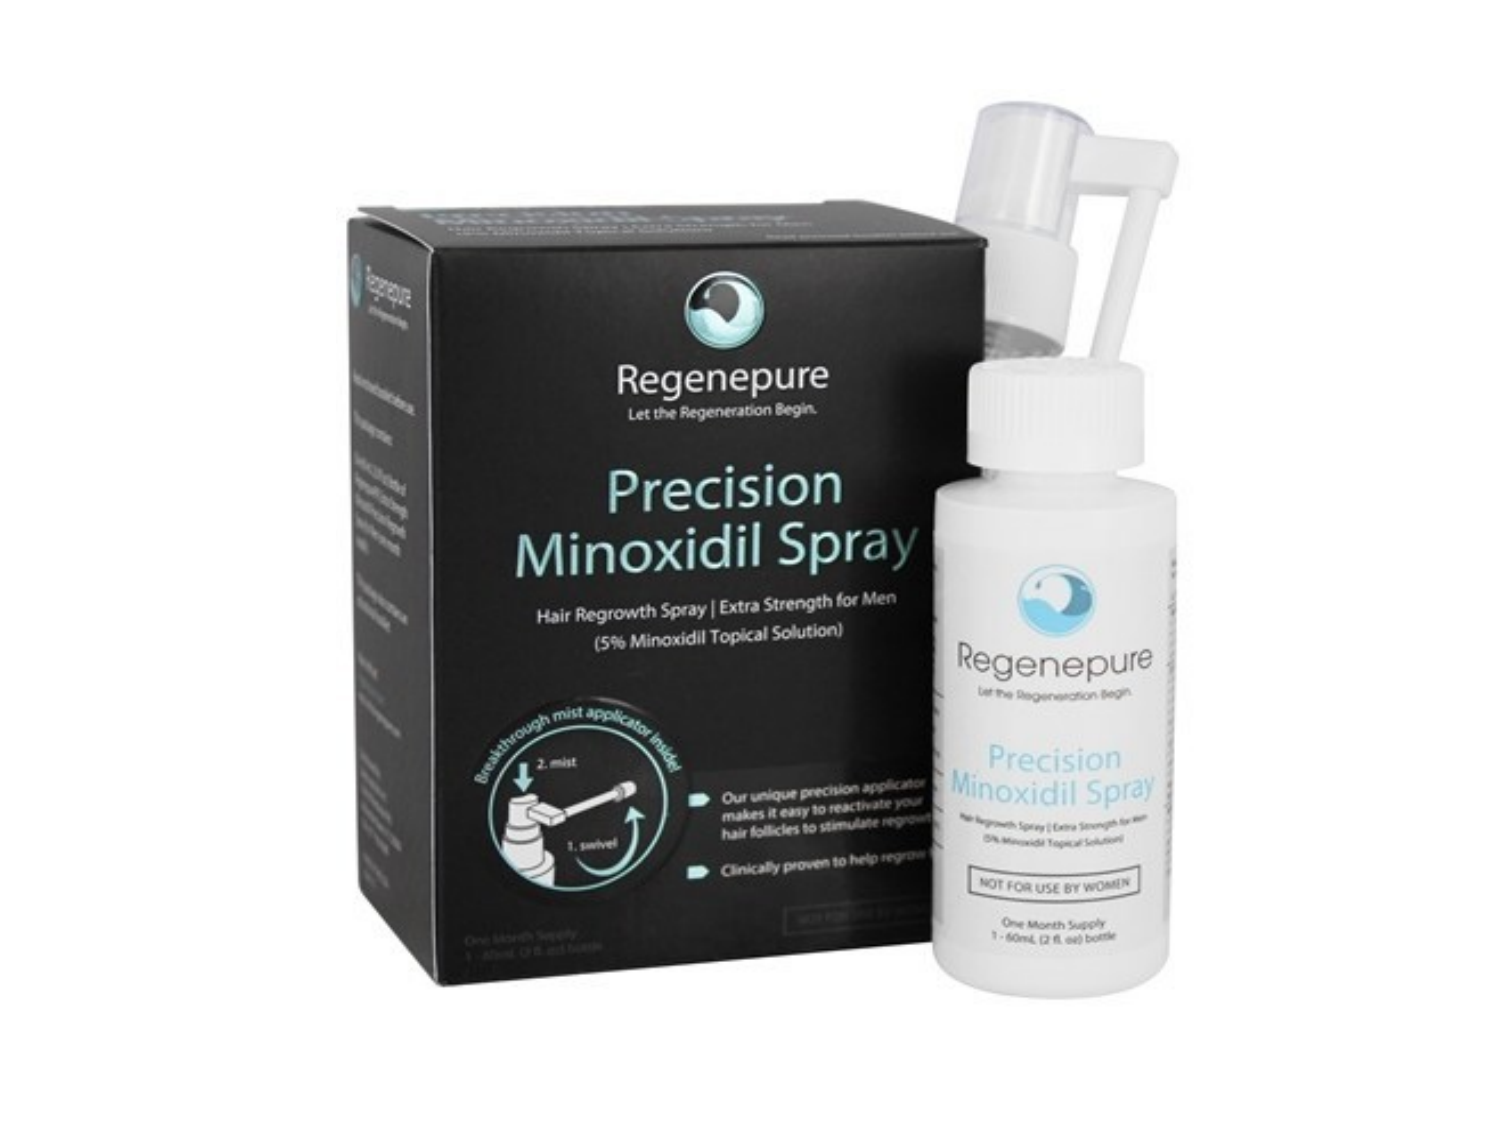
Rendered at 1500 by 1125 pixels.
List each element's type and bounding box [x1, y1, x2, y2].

picture [336, 89, 1200, 1013]
